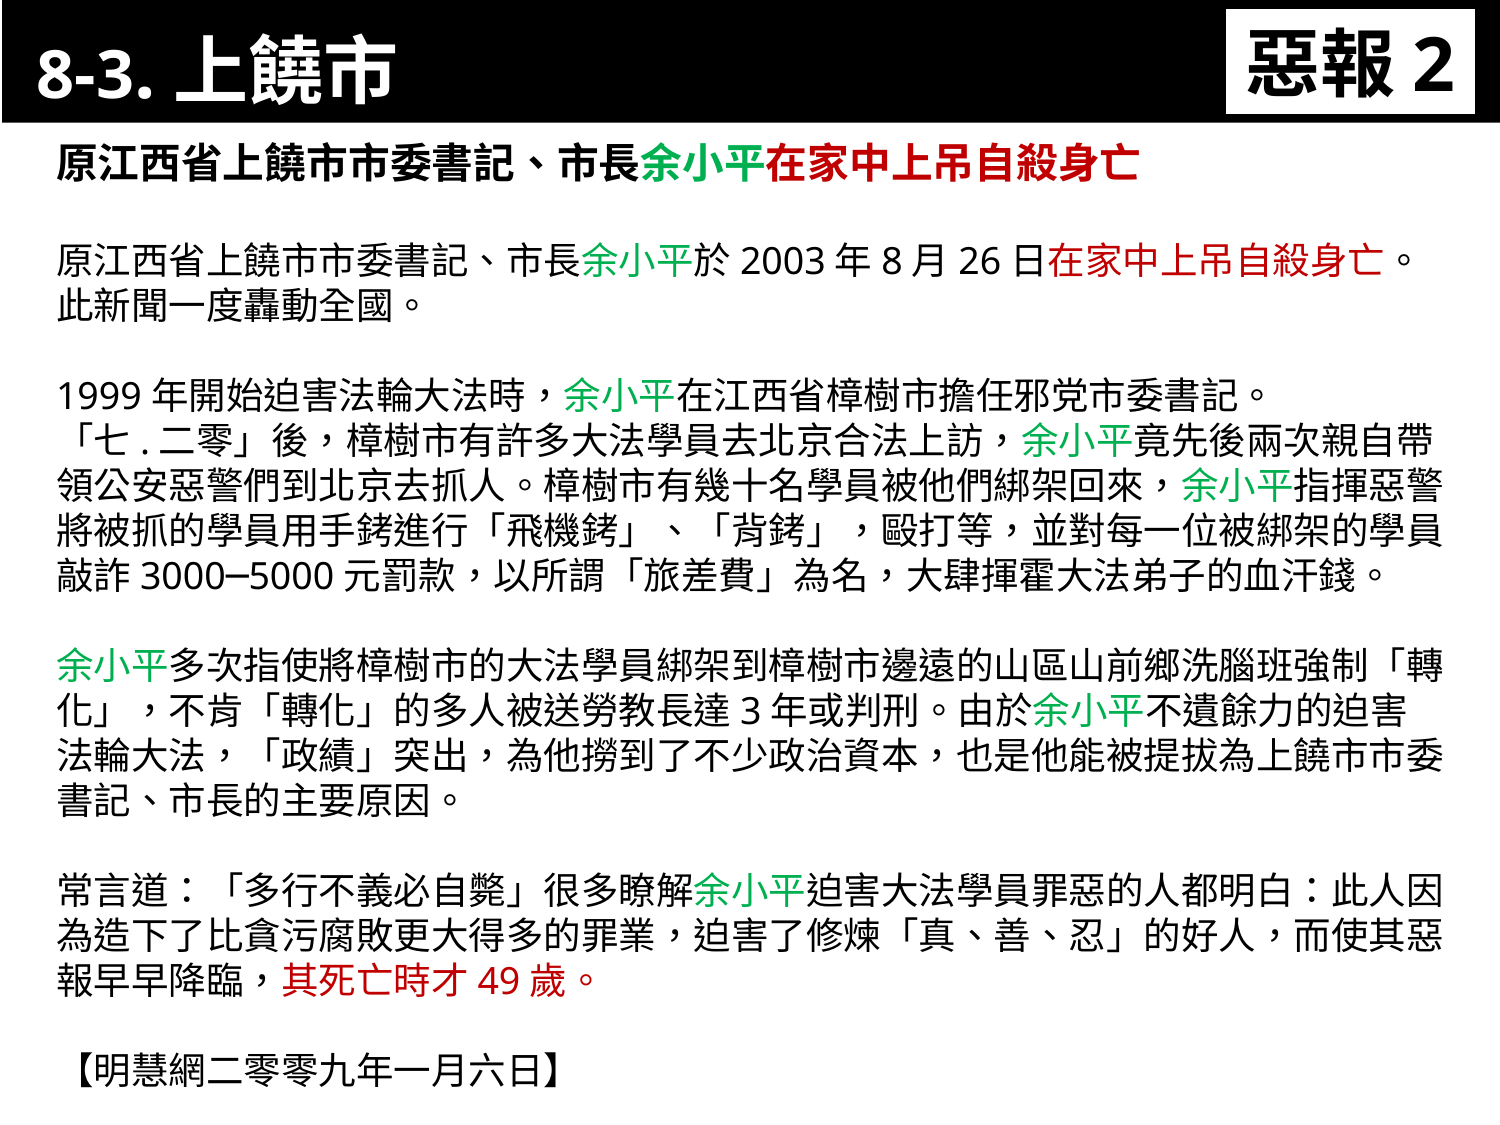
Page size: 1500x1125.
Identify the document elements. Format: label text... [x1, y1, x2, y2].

text_box 原江西省上饒市市委書記、市長余小平在家中上吊自殺身亡 原江西省上饒市市委書記、市長余小平於2003年8月26日在家中上吊自殺身亡。 此新聞一度轟動全國。 1999年開始迫害法輪大法時，余小平在江西省樟樹市擔任邪党市委書記。 「七.二零」後，樟樹市有許多大法學員去北京合法上訪，余小平竟先後兩次親自帶領公安惡警們到北京去抓人。樟樹市有幾十名學員被他們綁架回來，余小平指揮惡警將被抓的學員用手銬進行「飛機銬」、「背銬」，毆打等，並對每一位被綁架的學員敲詐3000─5000元罰款，以所謂「旅差費」為名，大肆揮霍大法弟子的血汗錢。 余小平多次指使將樟樹市的大法學員綁架到樟樹市邊遠的山區山前鄉洗腦班強制「轉化」，不肯「轉化」的多人被送勞教長達3年或判刑。由於余小平不遺餘力的迫害法輪大法，「政績」突出，為他撈到了不少政治資本，也是他能被提拔為上饒市市委書記、市長的主要原因。 常言道：「多行不義必自斃」很多瞭解余小平迫害大法學員罪惡的人都明白：此人因為造下了比貪污腐敗更大得多的罪業，迫害了修煉「真、善、忍」的好人，而使其惡報早早降臨，其死亡時才49歲。 【明慧網二零零九年一月六日】 [41, 136, 1459, 1099]
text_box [1, 0, 1500, 128]
